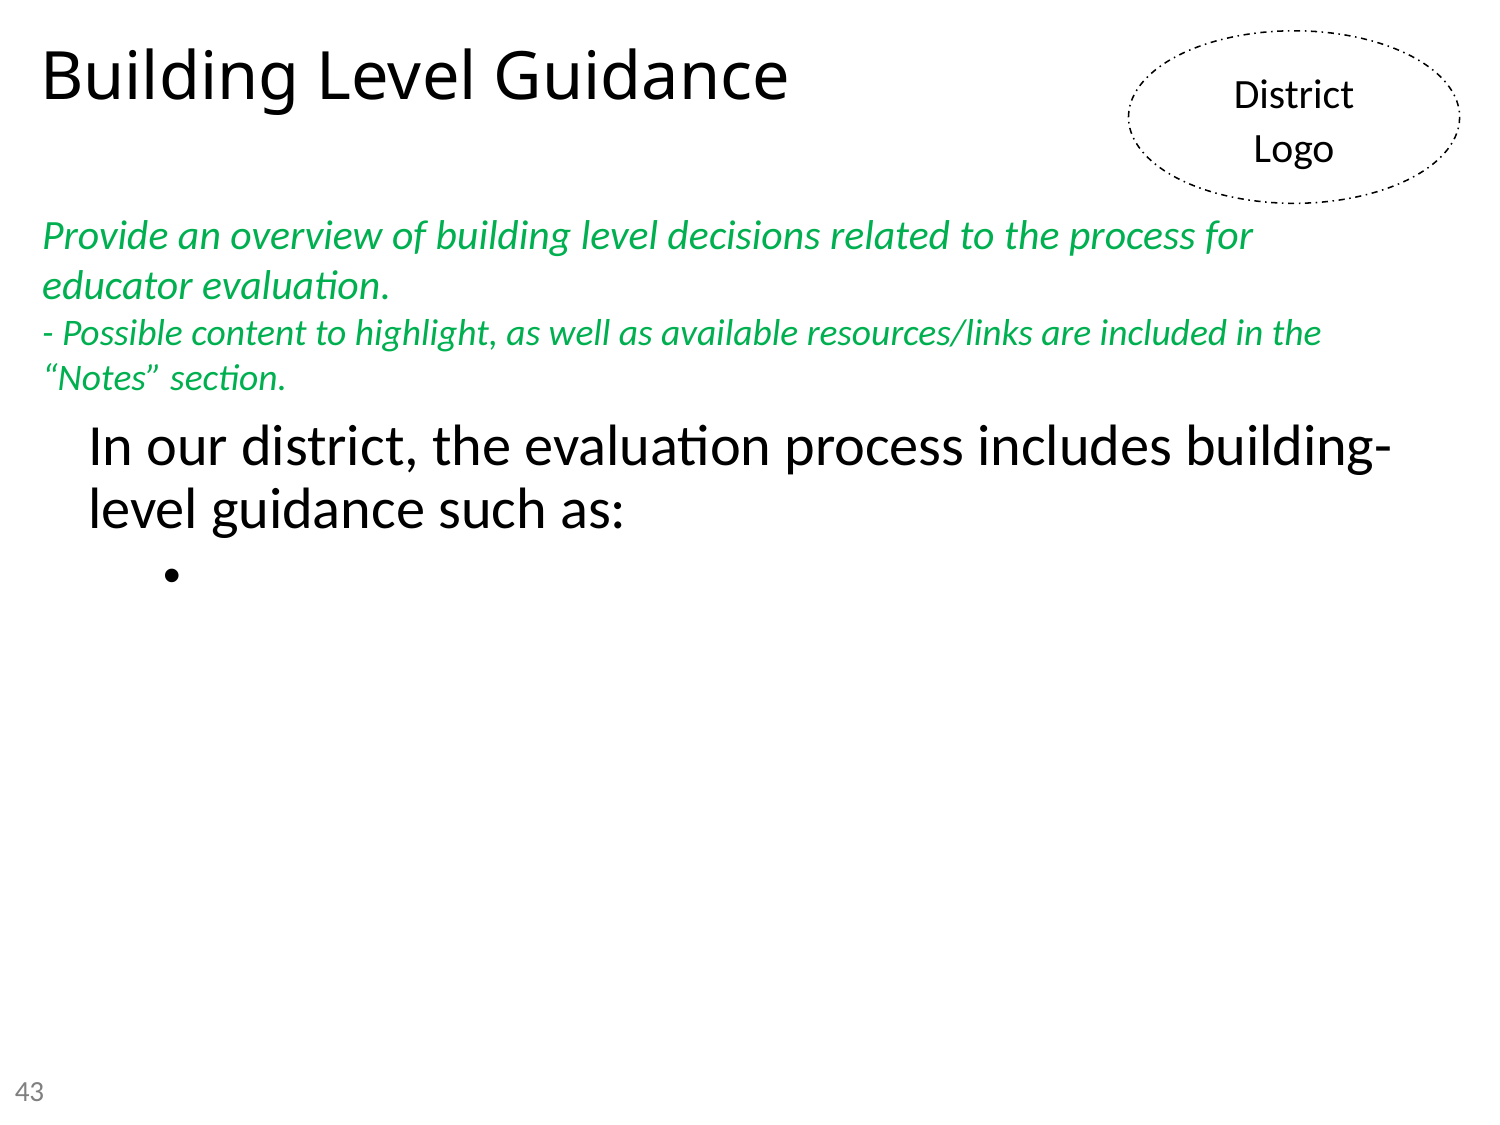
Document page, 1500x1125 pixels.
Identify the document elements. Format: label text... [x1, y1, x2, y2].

text_box District Logo [1128, 30, 1460, 200]
text_box In our district, the evaluation process includes building-level guidance such as: [73, 407, 1410, 995]
slide_number 43 [0, 1065, 338, 1125]
text_box Provide an overview of building level decisions related to the process for educator evaluation. - Possible content to highlight, as well as available resources/links are included in the “Notes” section. [27, 200, 1397, 406]
title Building Level Guidance [40, 41, 1038, 166]
